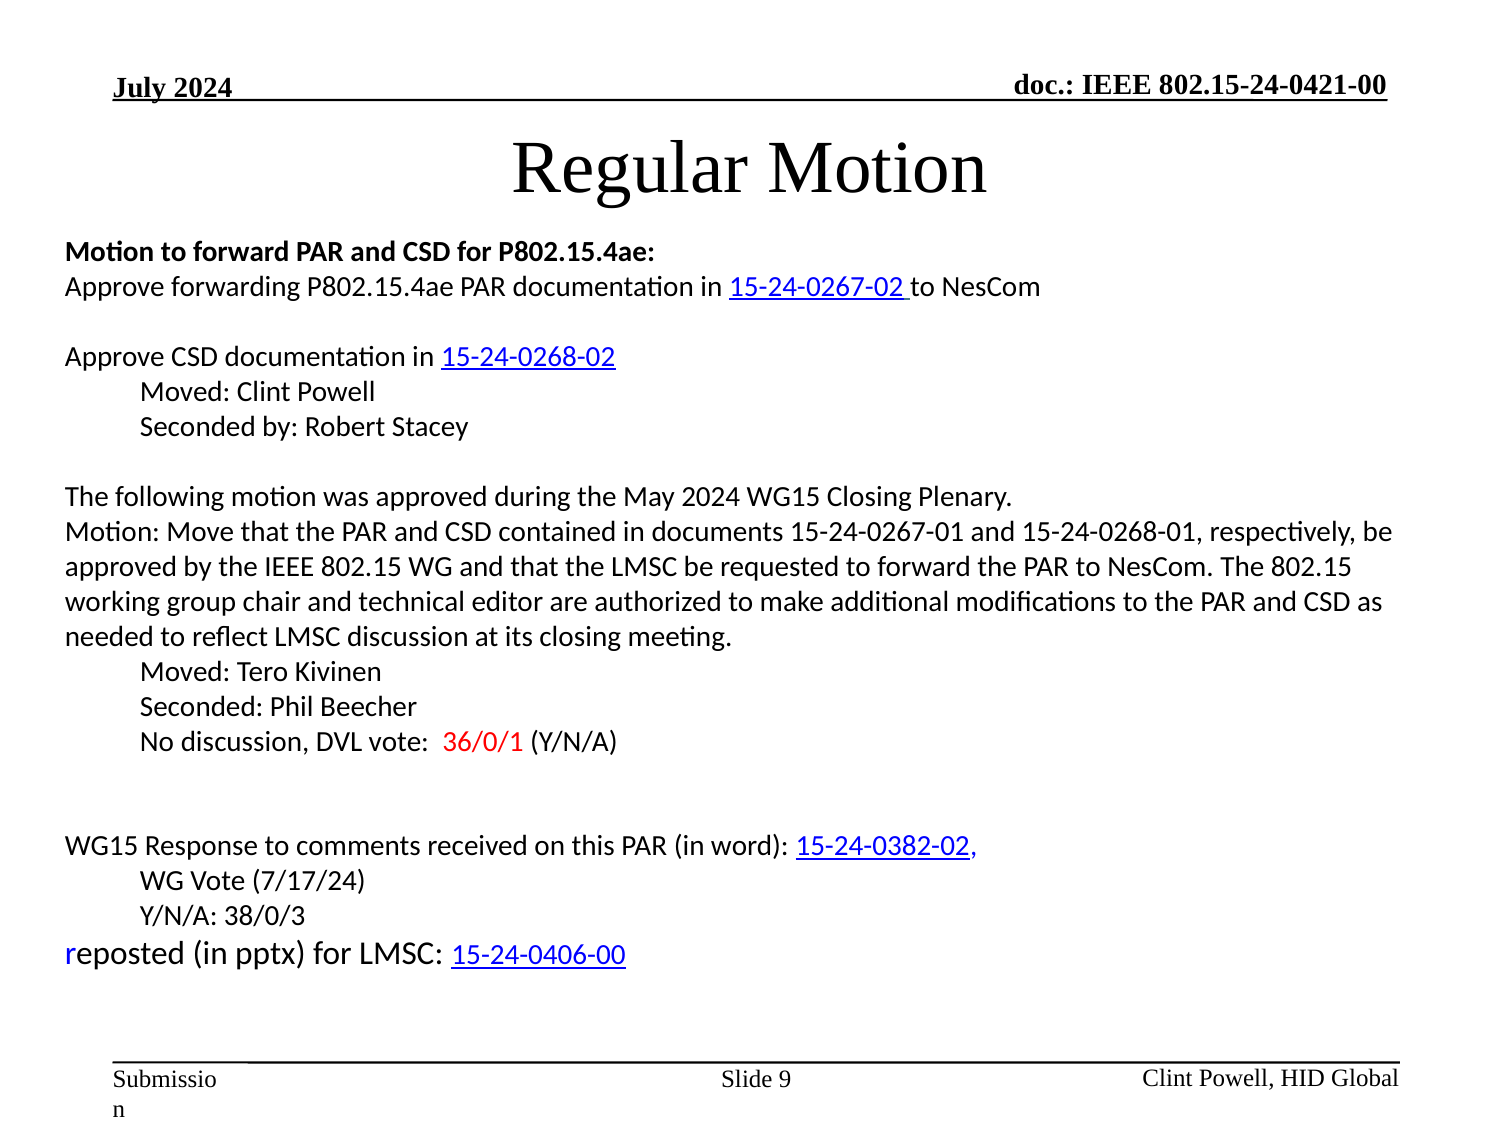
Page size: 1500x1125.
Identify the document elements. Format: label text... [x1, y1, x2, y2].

text_box Motion to forward PAR and CSD for P802.15.4ae: Approve forwarding P802.15.4ae PAR documentation in 15-24-0267-02 to NesCom Approve CSD documentation in 15-24-0268-02 Moved: Clint Powell Seconded by: Robert Stacey The following motion was approved during the May 2024 WG15 Closing Plenary. Motion: Move that the PAR and CSD contained in documents 15-24-0267-01 and 15-24-0268-01, respectively, be approved by the IEEE 802.15 WG and that the LMSC be requested to forward the PAR to NesCom. The 802.15 working group chair and technical editor are authorized to make additional modifications to the PAR and CSD as needed to reflect LMSC discussion at its closing meeting. Moved: Tero Kivinen Seconded: Phil Beecher No discussion, DVL vote: 36/0/1 (Y/N/A) WG15 Response to comments received on this PAR (in word): 15-24-0382-02, WG Vote (7/17/24) Y/N/A: 38/0/3 reposted (in pptx) for LMSC: 15-24-0406-00 [49, 224, 1463, 1059]
slide_number Slide 9 [712, 1062, 800, 1093]
text_box Regular Motion [112, 75, 1388, 250]
